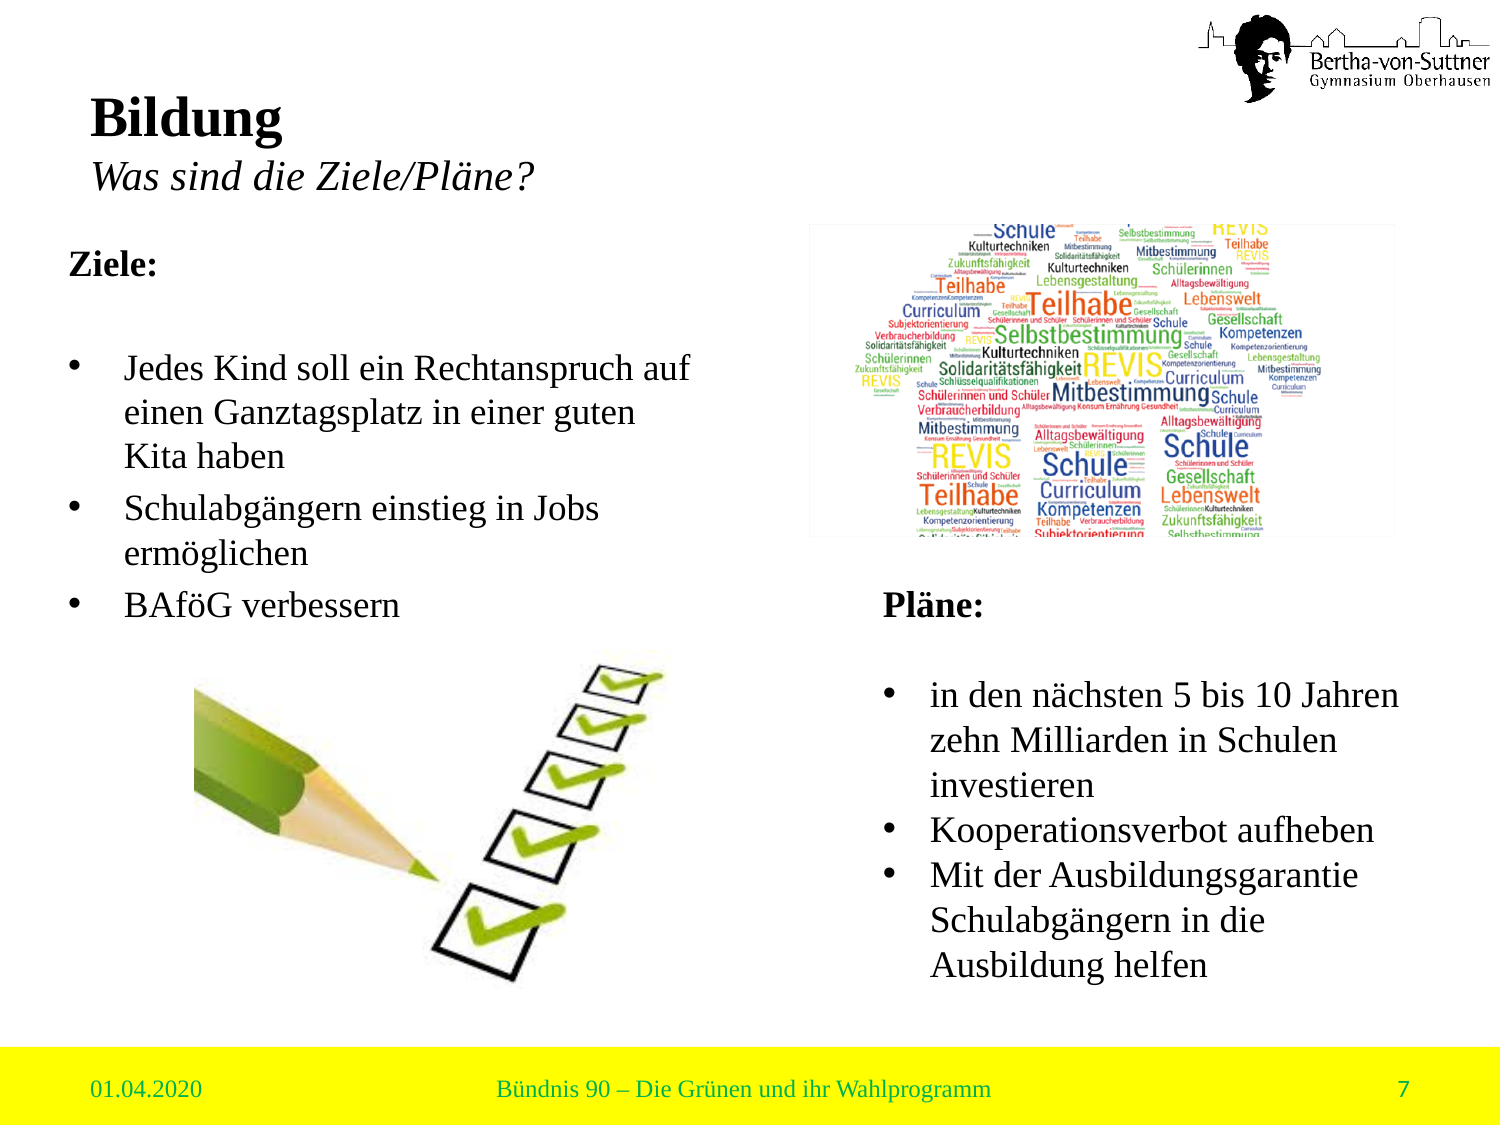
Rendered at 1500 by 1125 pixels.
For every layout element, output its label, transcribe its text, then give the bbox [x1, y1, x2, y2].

text_box Pläne: in den nächsten 5 bis 10 Jahren zehn Milliarden in Schulen investieren Kooperationsverbot aufheben Mit der Ausbildungsgarantie Schulabgängern in die Ausbildung helfen [868, 572, 1459, 1083]
title Bildung Was sind die Ziele/Pläne? [75, 70, 1425, 259]
picture [1188, 2, 1500, 114]
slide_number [75, 1057, 254, 1118]
list Ziele: Jedes Kind soll ein Rechtanspruch auf einen Ganztagsplatz in einer guten Kita haben Schulabgängern einstieg in Jobs ermöglichen BAföG verbessern [53, 231, 716, 634]
slide_number 7 [1234, 1083, 1425, 1118]
picture [808, 224, 1396, 538]
picture [194, 650, 673, 989]
footer Bündnis 90 – Die Grünen und ihr Wahlprogramm [324, 1057, 1164, 1118]
